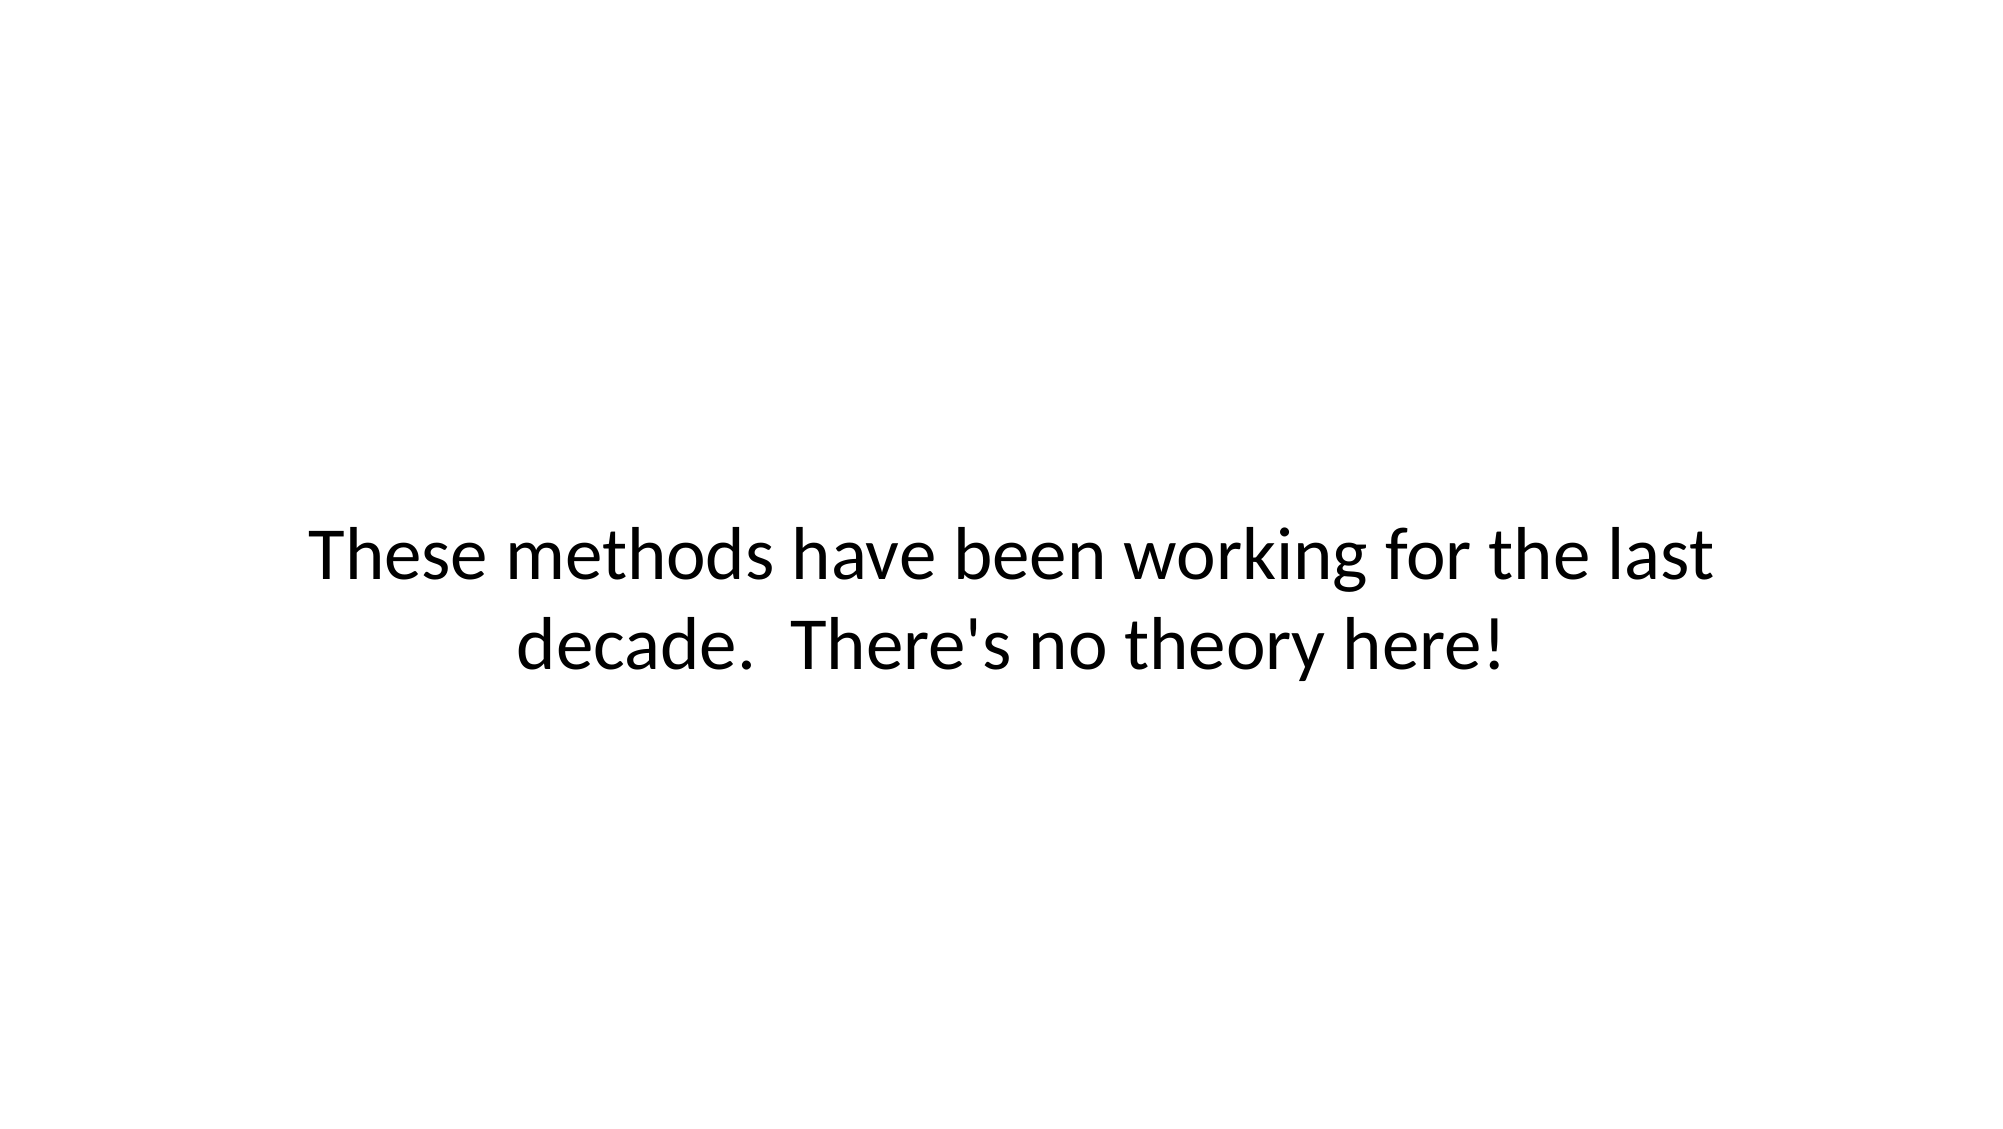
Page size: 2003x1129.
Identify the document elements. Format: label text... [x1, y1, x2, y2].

title These methods have been working for the last decade. There's no theory here! [160, 172, 1864, 1017]
